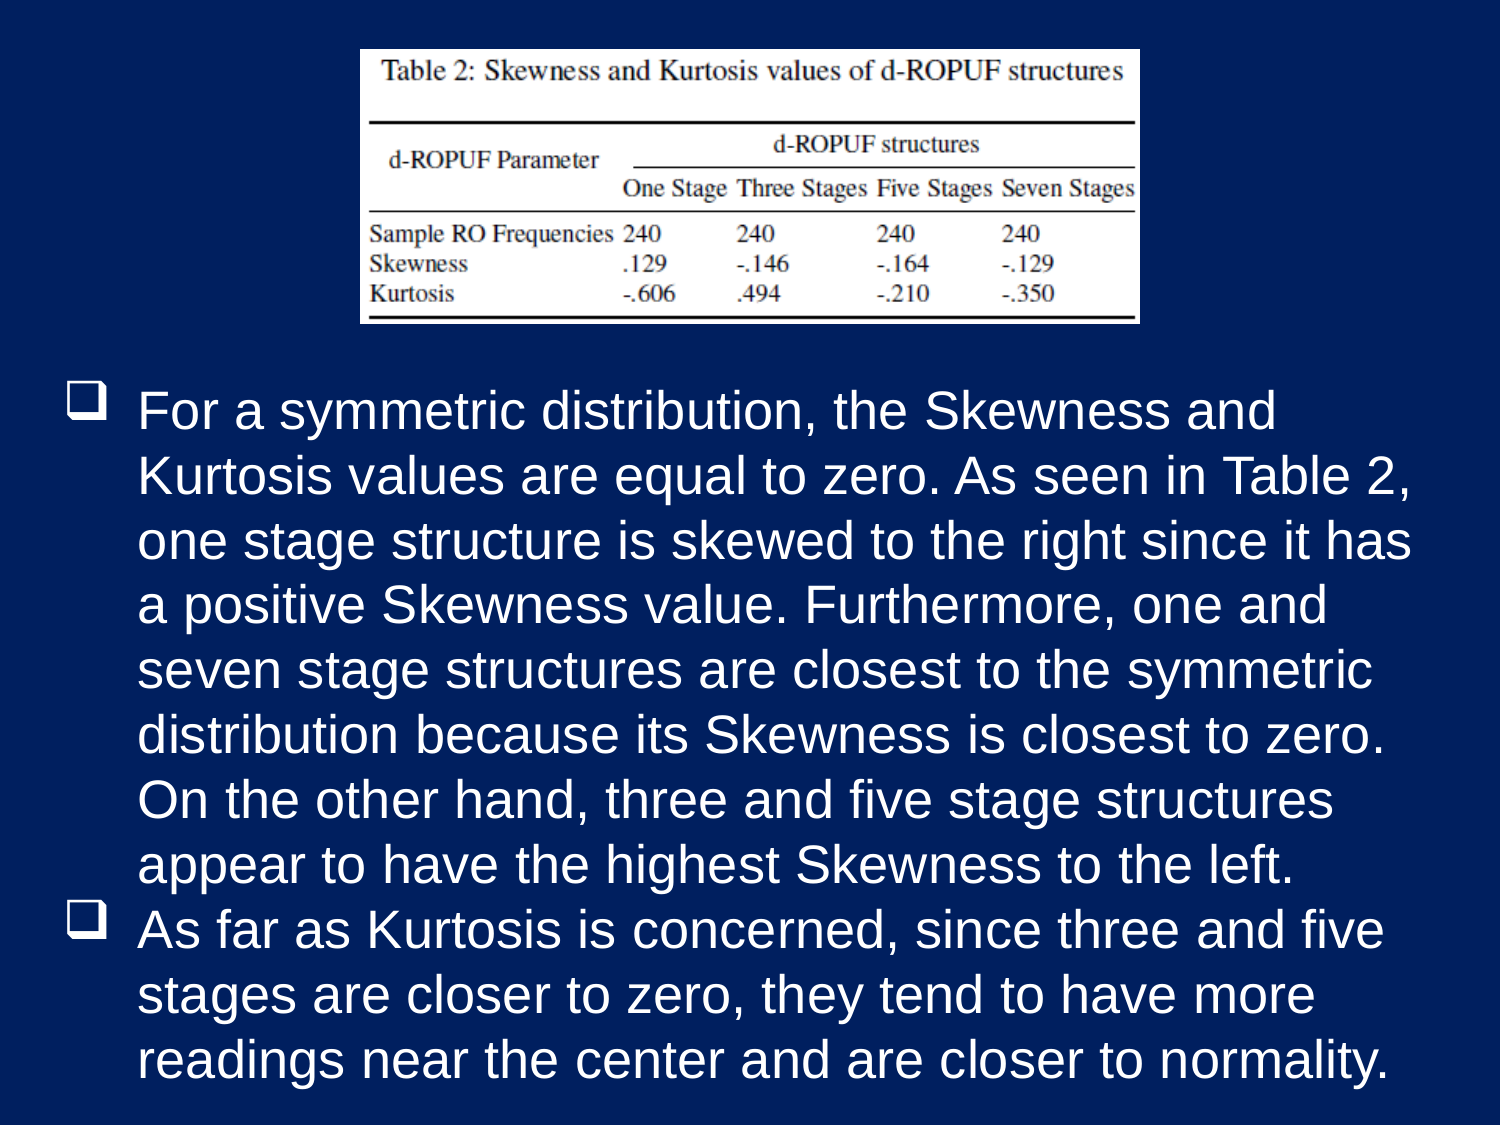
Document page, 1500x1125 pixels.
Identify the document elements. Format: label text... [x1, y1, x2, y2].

list For a symmetric distribution, the Skewness and Kurtosis values are equal to zero. As seen in Table 2, one stage structure is skewed to the right since it has a positive Skewness value. Furthermore, one and seven stage structures are closest to the symmetric distribution because its Skewness is closest to zero. On the other hand, three and five stage structures appear to have the highest Skewness to the left. As far as Kurtosis is concerned, since three and five stages are closer to zero, they tend to have more readings near the center and are closer to normality. [62, 375, 1437, 1097]
picture [359, 49, 1141, 324]
